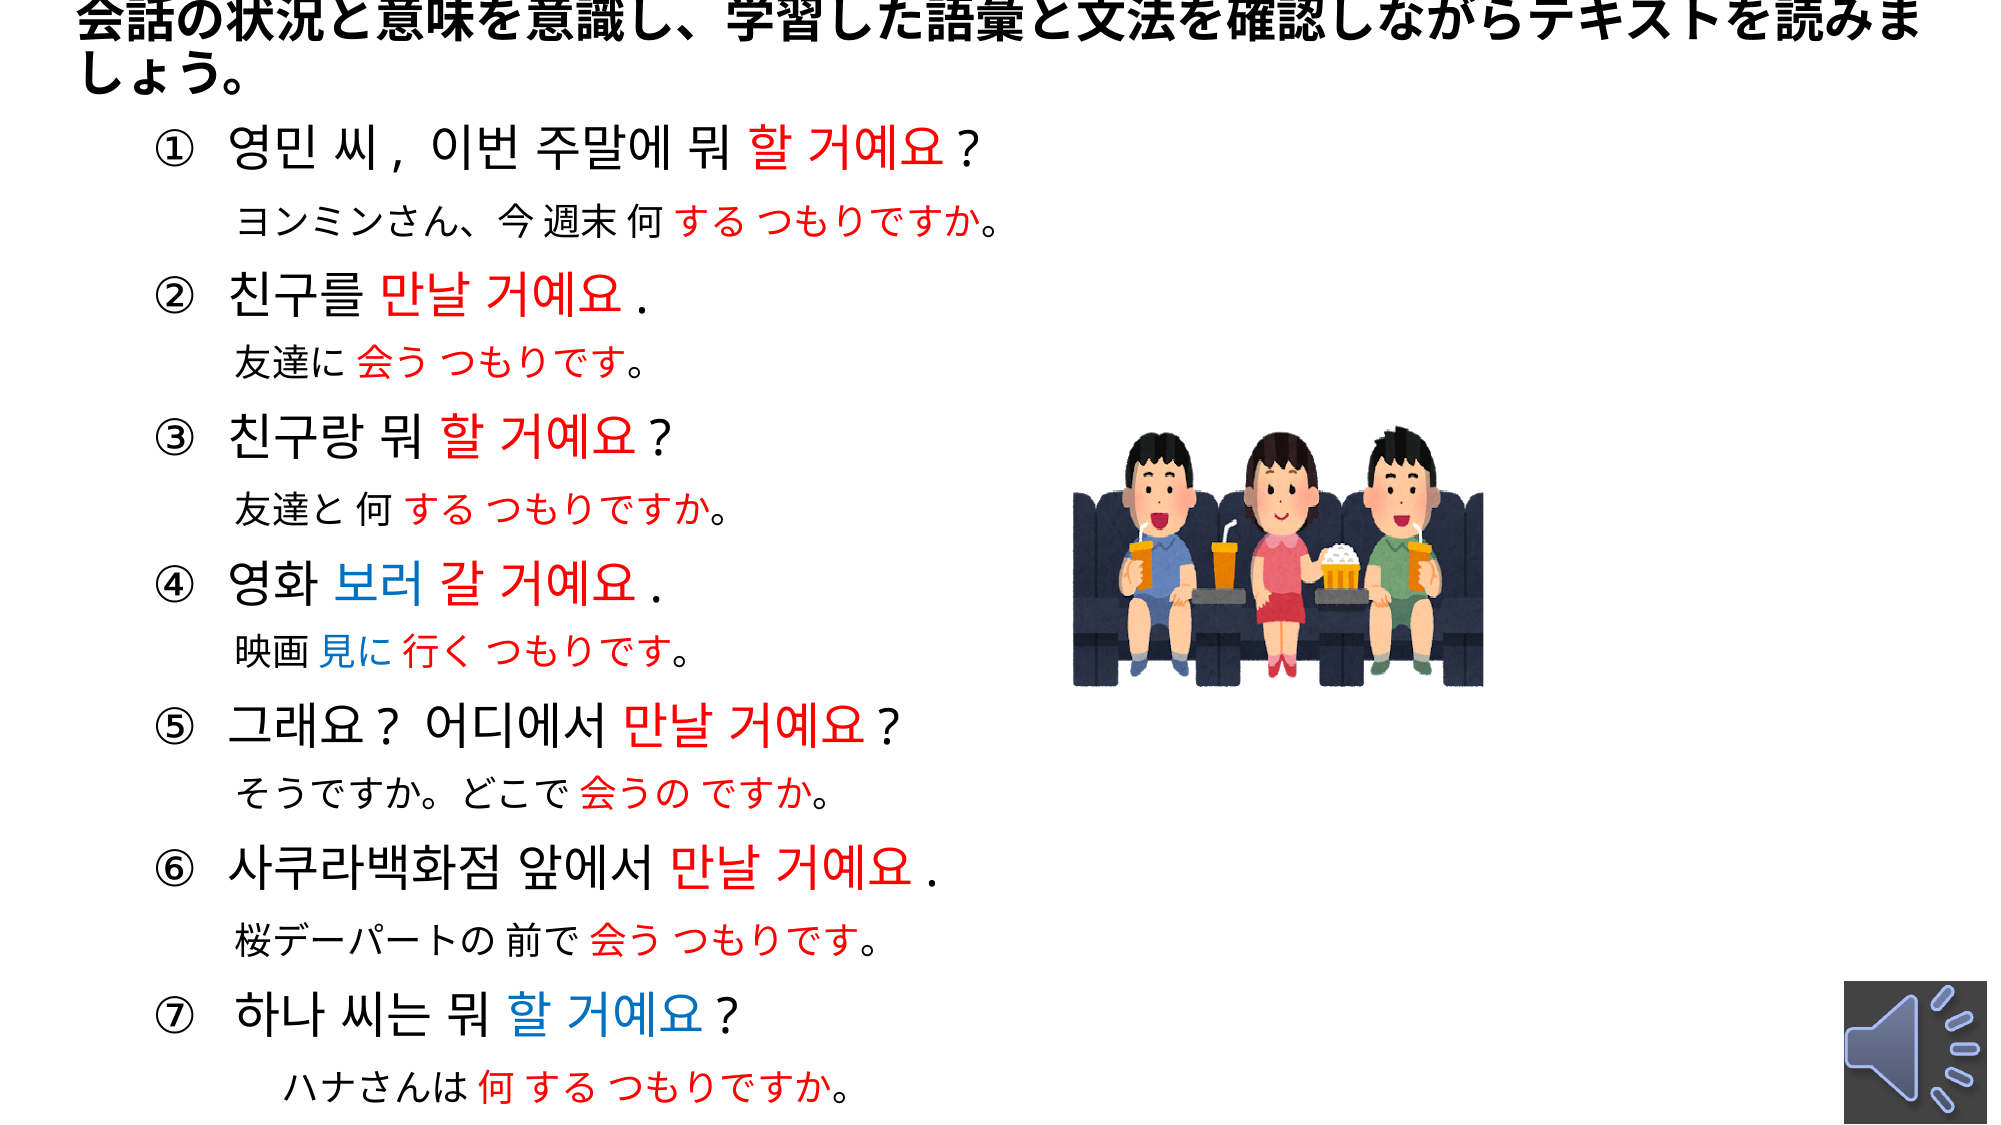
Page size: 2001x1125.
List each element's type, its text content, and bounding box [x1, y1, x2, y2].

picture [1068, 418, 1484, 696]
picture [1843, 980, 1989, 1125]
list 영민 씨, 이번 주말에 뭐 할 거예요? ヨンミンさん、今 週末 何 する つもりですか。 친구를 만날 거예요. 友達に 会う つもりです。 친구랑 뭐 할 거예요? 友達と 何 する つもりですか。 영화 보러 갈 거예요. 映画 見に 行く つもりです。 그래요? 어디에서 만날 거예요? そうですか。どこで 会うの ですか。 사쿠라백화점 앞에서 만날 거예요. 桜デーパートの 前で 会う つもりです。 하나 씨는 뭐 할 거예요? ハナさんは 何 する つもりですか。 [137, 86, 1863, 1108]
title 会話の状況と意味を意識し、学習した語彙と文法を確認しながらテキストを読みましょう。 [60, 5, 1940, 92]
